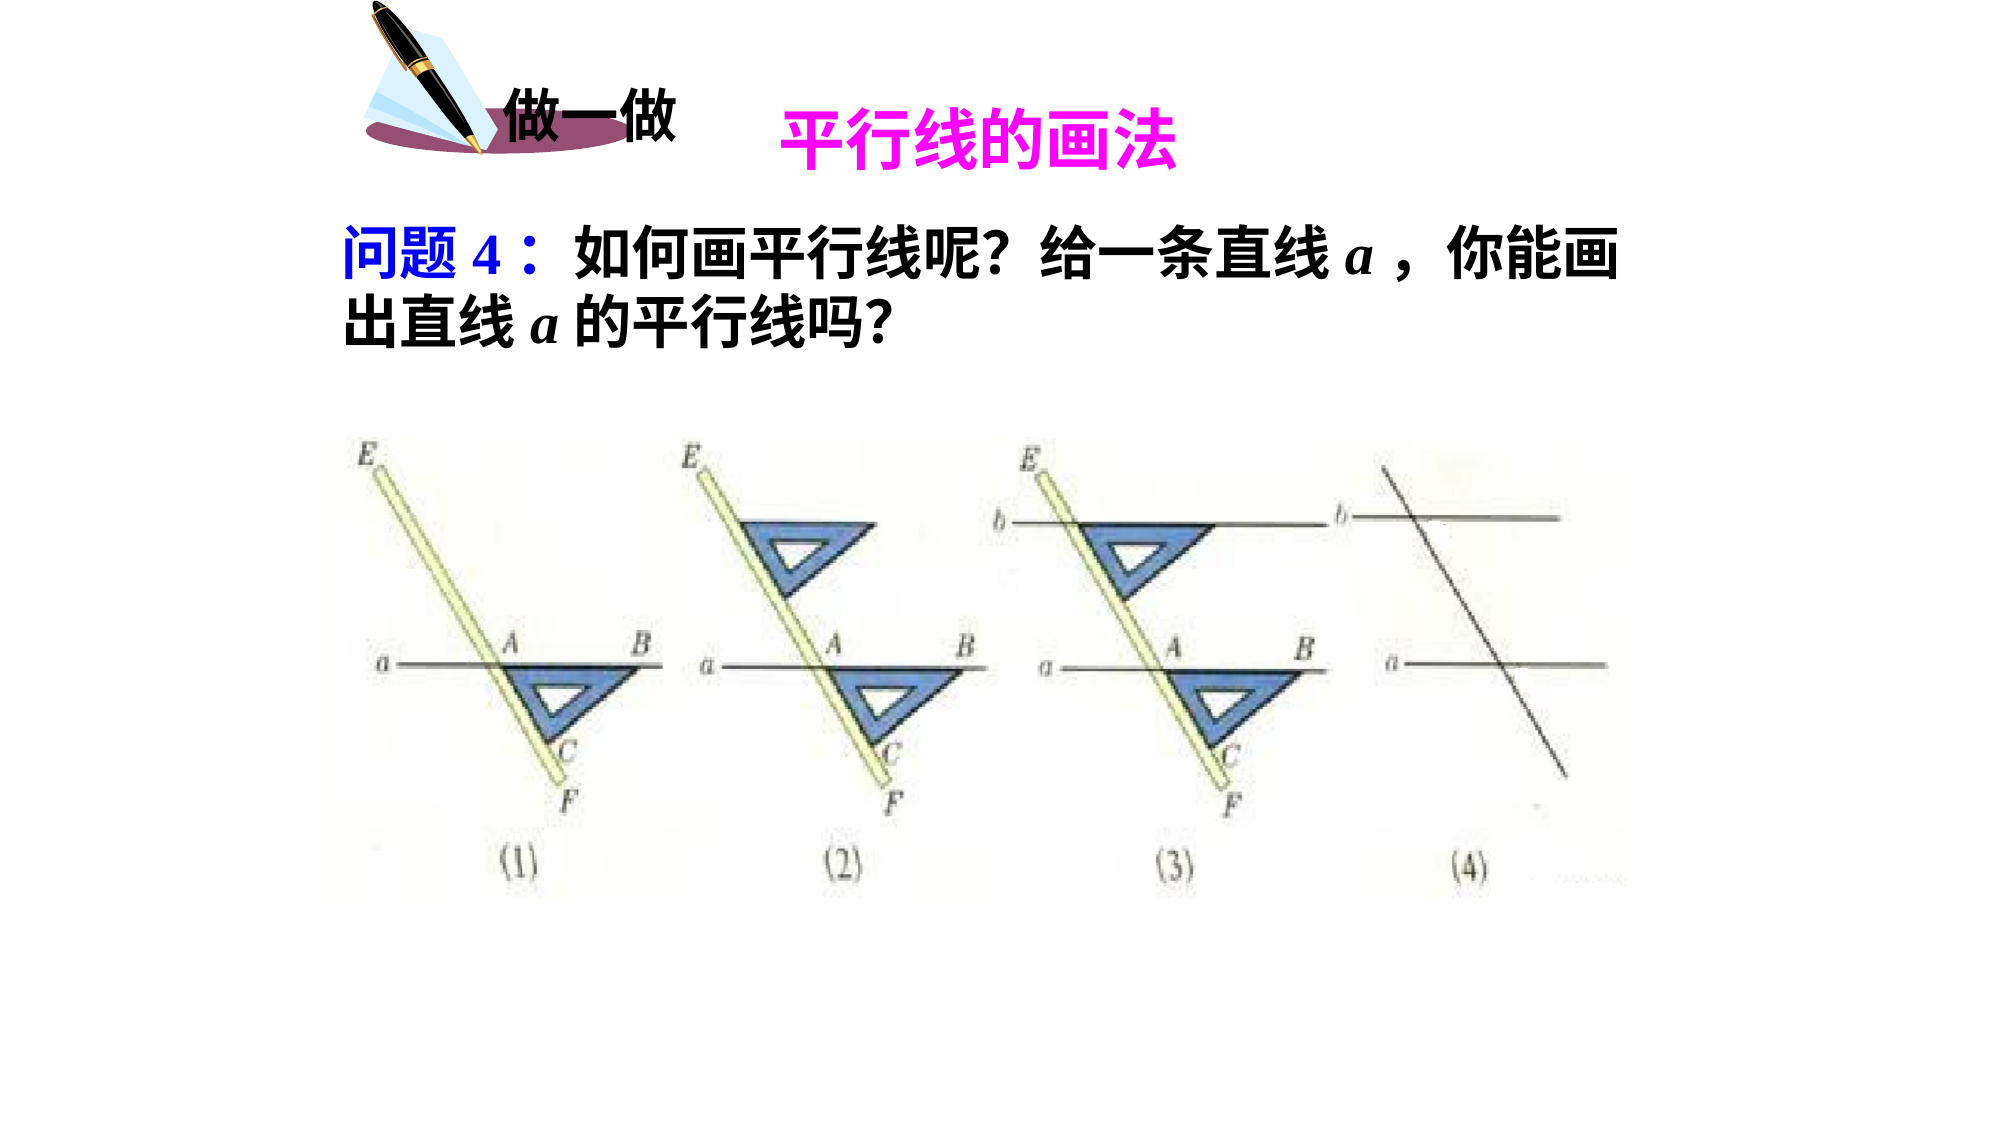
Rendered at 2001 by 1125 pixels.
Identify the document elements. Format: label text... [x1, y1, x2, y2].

text_box 问题4：如何画平行线呢？给一条直线a，你能画出直线a的平行线吗？ [326, 208, 1638, 363]
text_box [362, 0, 717, 158]
picture [312, 437, 1648, 901]
text_box 平行线的画法 [610, 90, 1348, 185]
